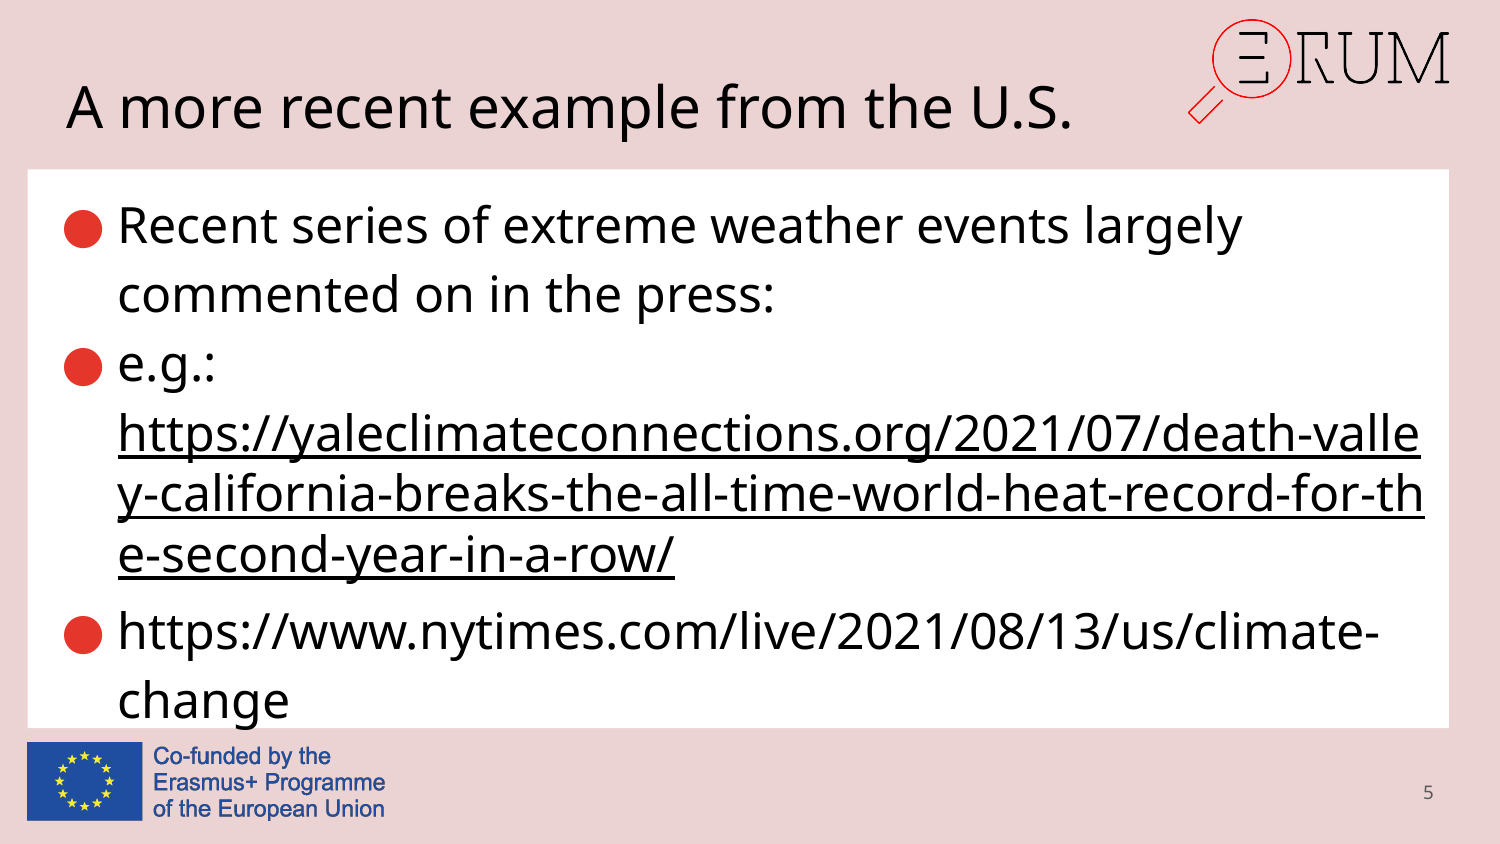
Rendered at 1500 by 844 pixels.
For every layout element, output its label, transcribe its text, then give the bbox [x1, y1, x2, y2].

slide_number 5 [1358, 761, 1449, 826]
title A more recent example from the U.S. [51, 55, 1168, 150]
picture [27, 742, 385, 821]
picture [1136, 0, 1500, 137]
list Recent series of extreme weather events largely commented on in the press: e.g.: https://yaleclimateconnections.org/2021/07/death-valley-california-breaks-the-all-time-world-heat-record-for-the-second-year-in-a-row/ https://www.nytimes.com/live/2021/08/13/us/climate-change [27, 169, 1449, 729]
